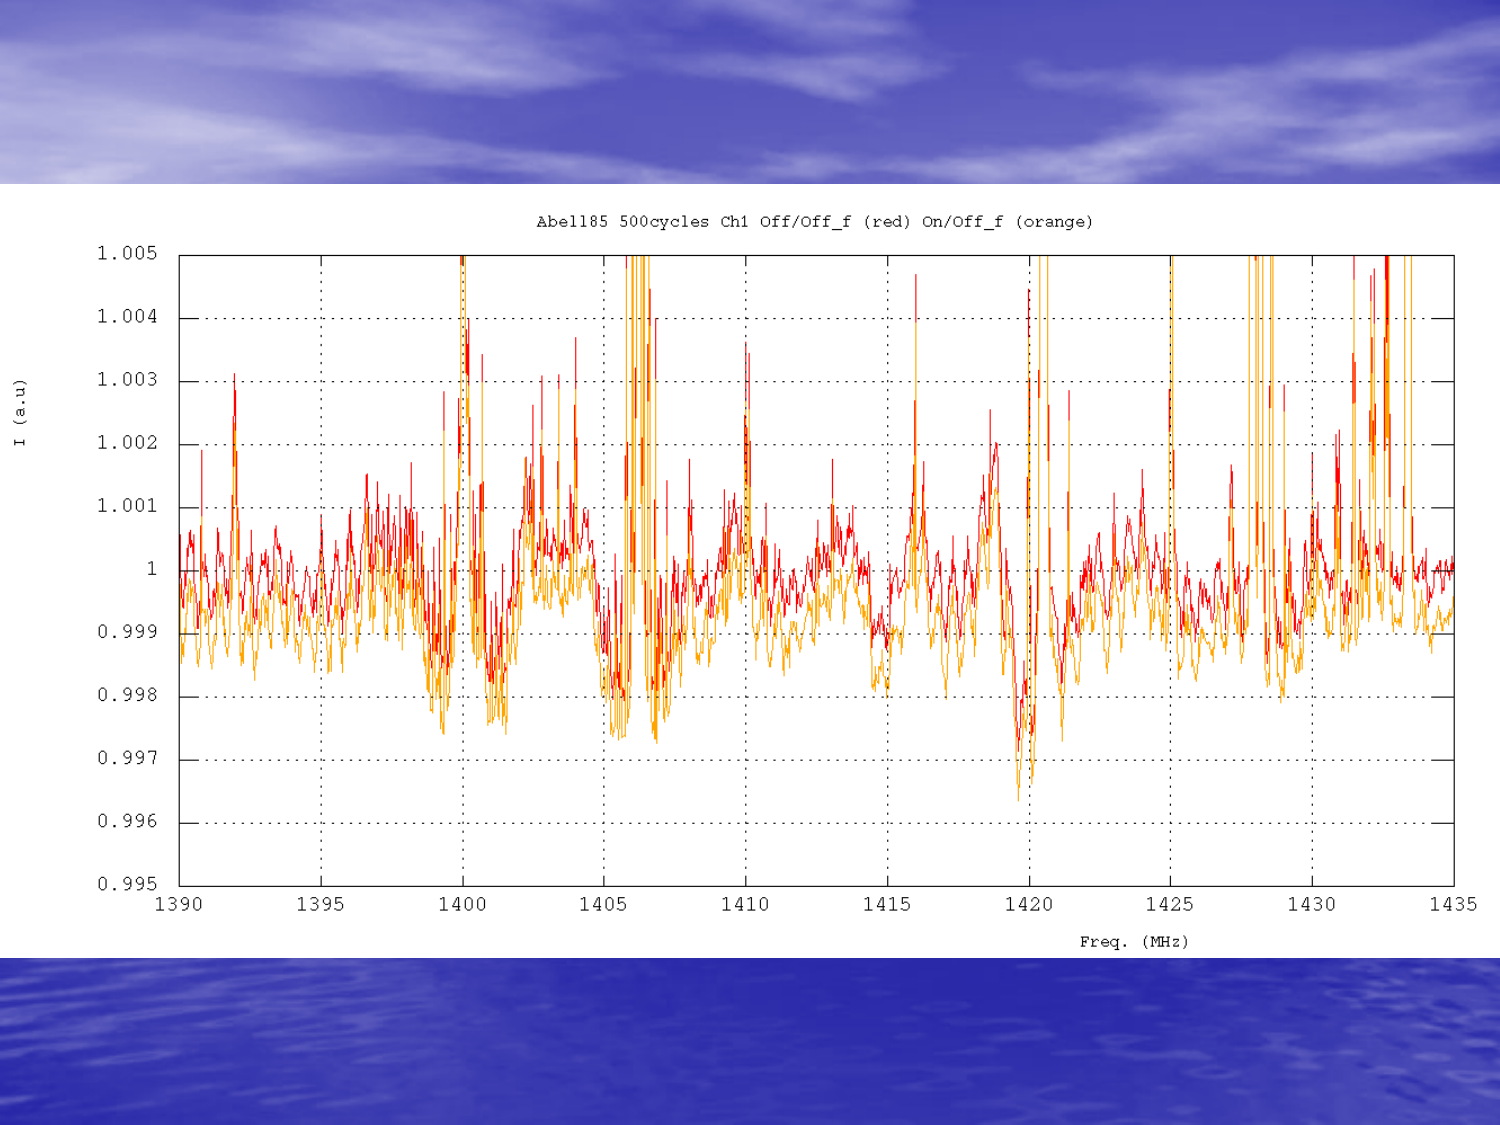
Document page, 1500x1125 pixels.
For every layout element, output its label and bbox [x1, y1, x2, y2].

picture [0, 184, 1500, 958]
